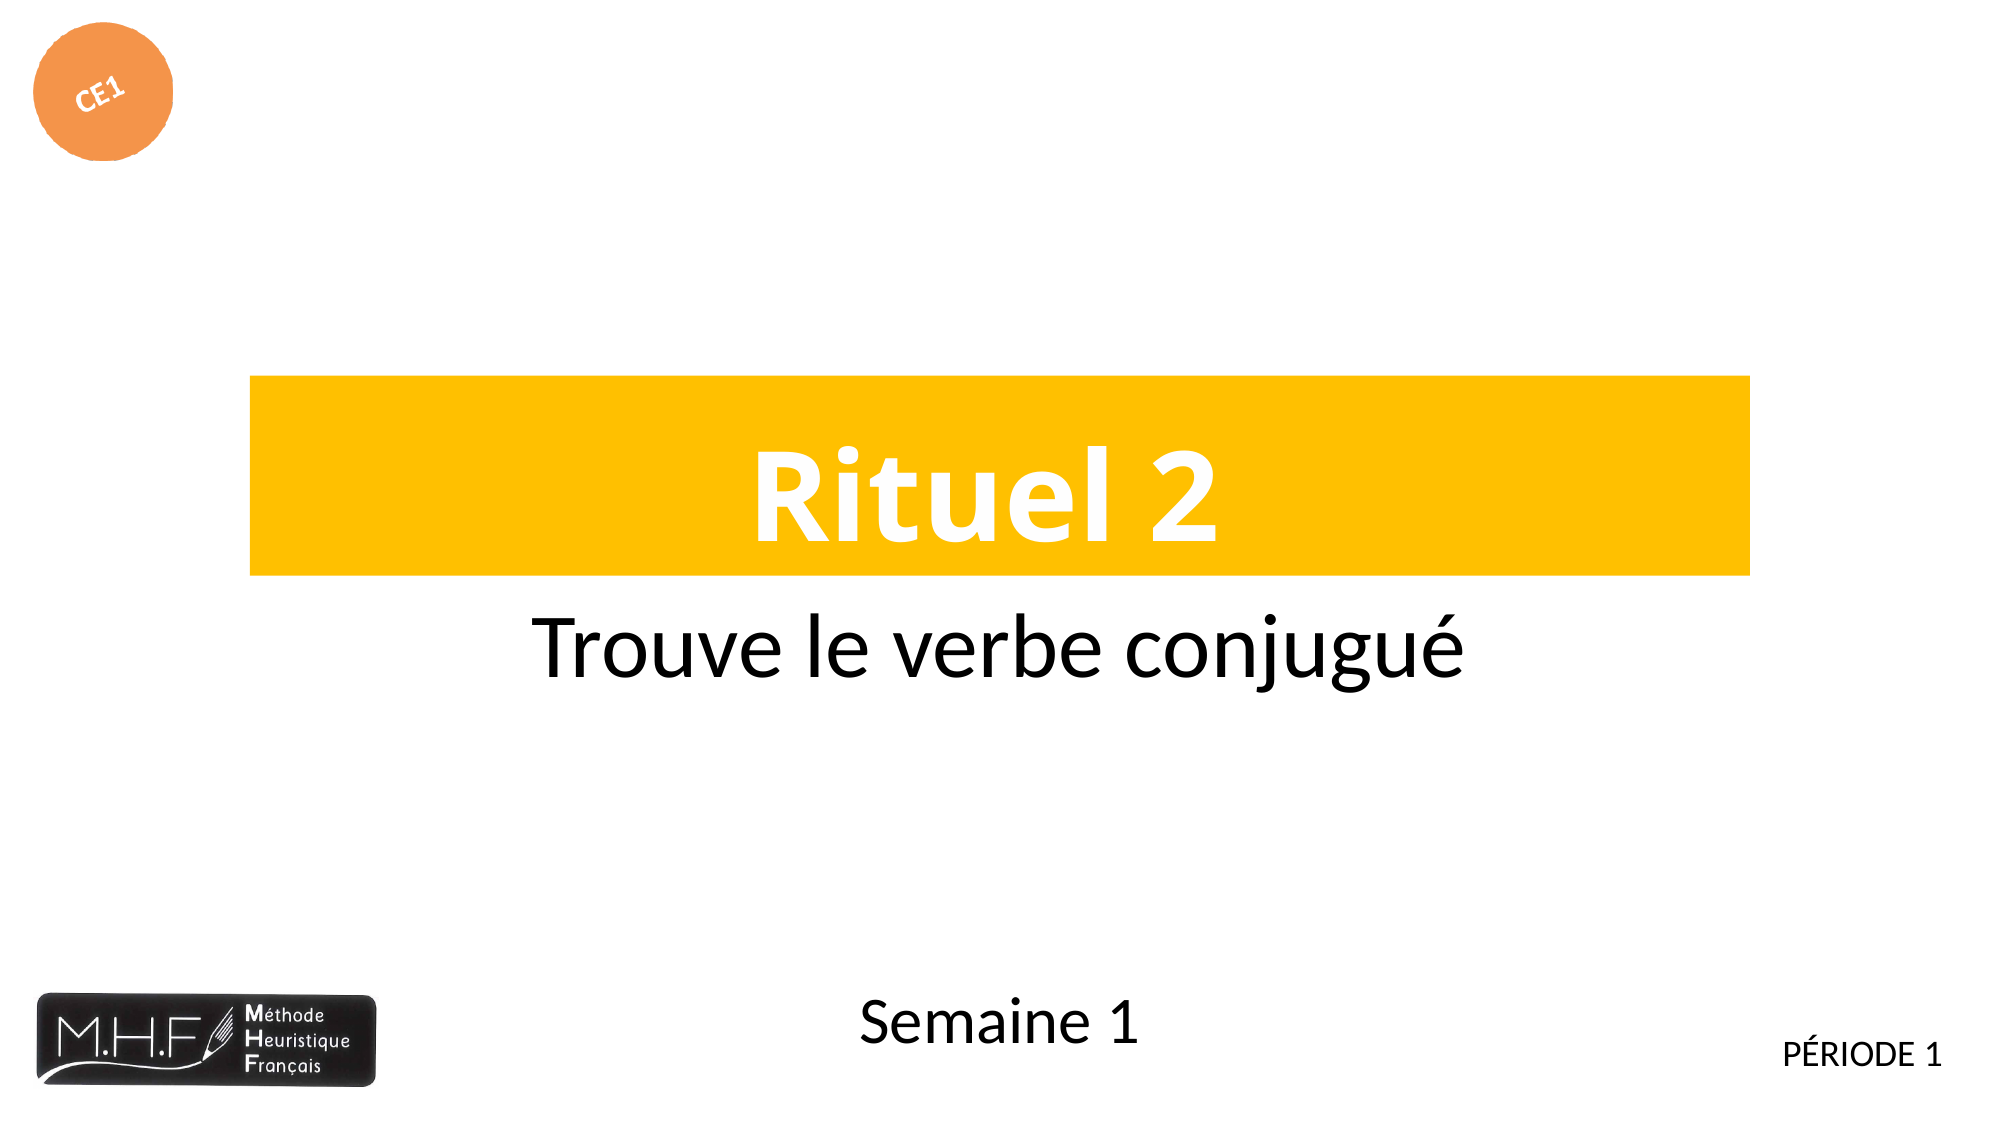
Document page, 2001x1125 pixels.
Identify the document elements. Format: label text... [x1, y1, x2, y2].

picture [33, 22, 173, 162]
text_box PÉRIODE 1 [1362, 1021, 1967, 1082]
subtitle Trouve le verbe conjugué [249, 590, 1750, 866]
title Rituel 2 [249, 375, 1750, 576]
text_box Semaine 1 [249, 978, 1750, 1081]
picture [33, 990, 379, 1089]
